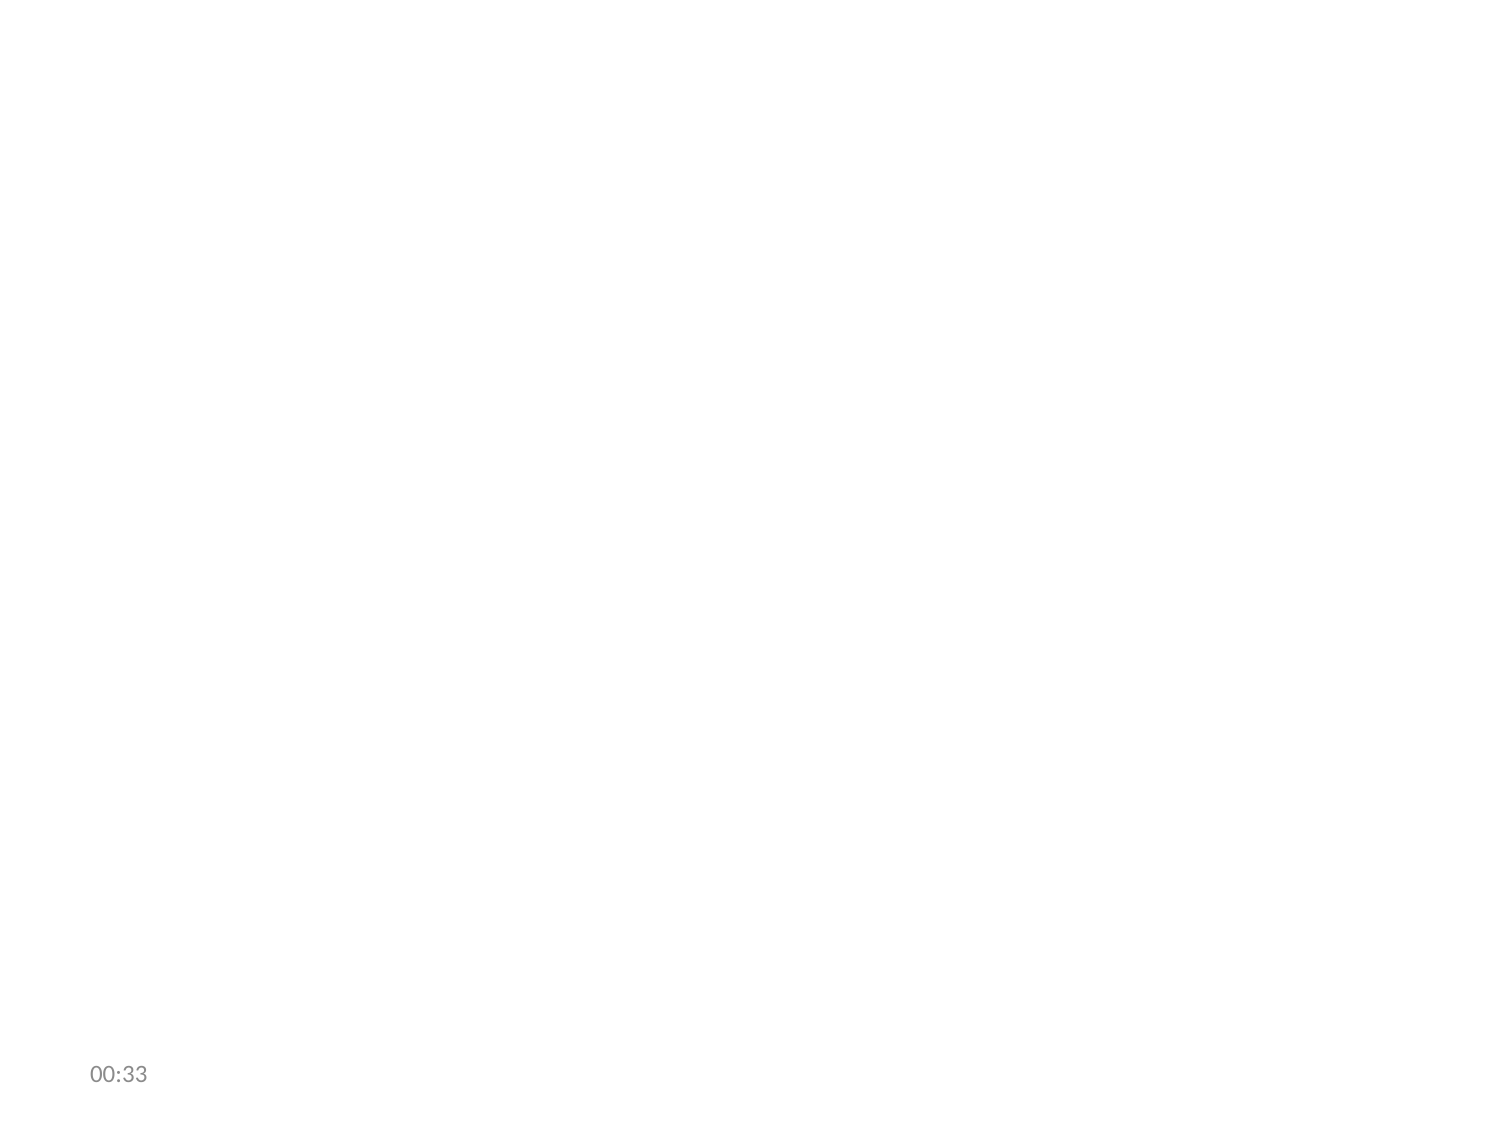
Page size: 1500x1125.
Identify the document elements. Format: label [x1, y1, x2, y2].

slide_number [75, 1042, 425, 1103]
